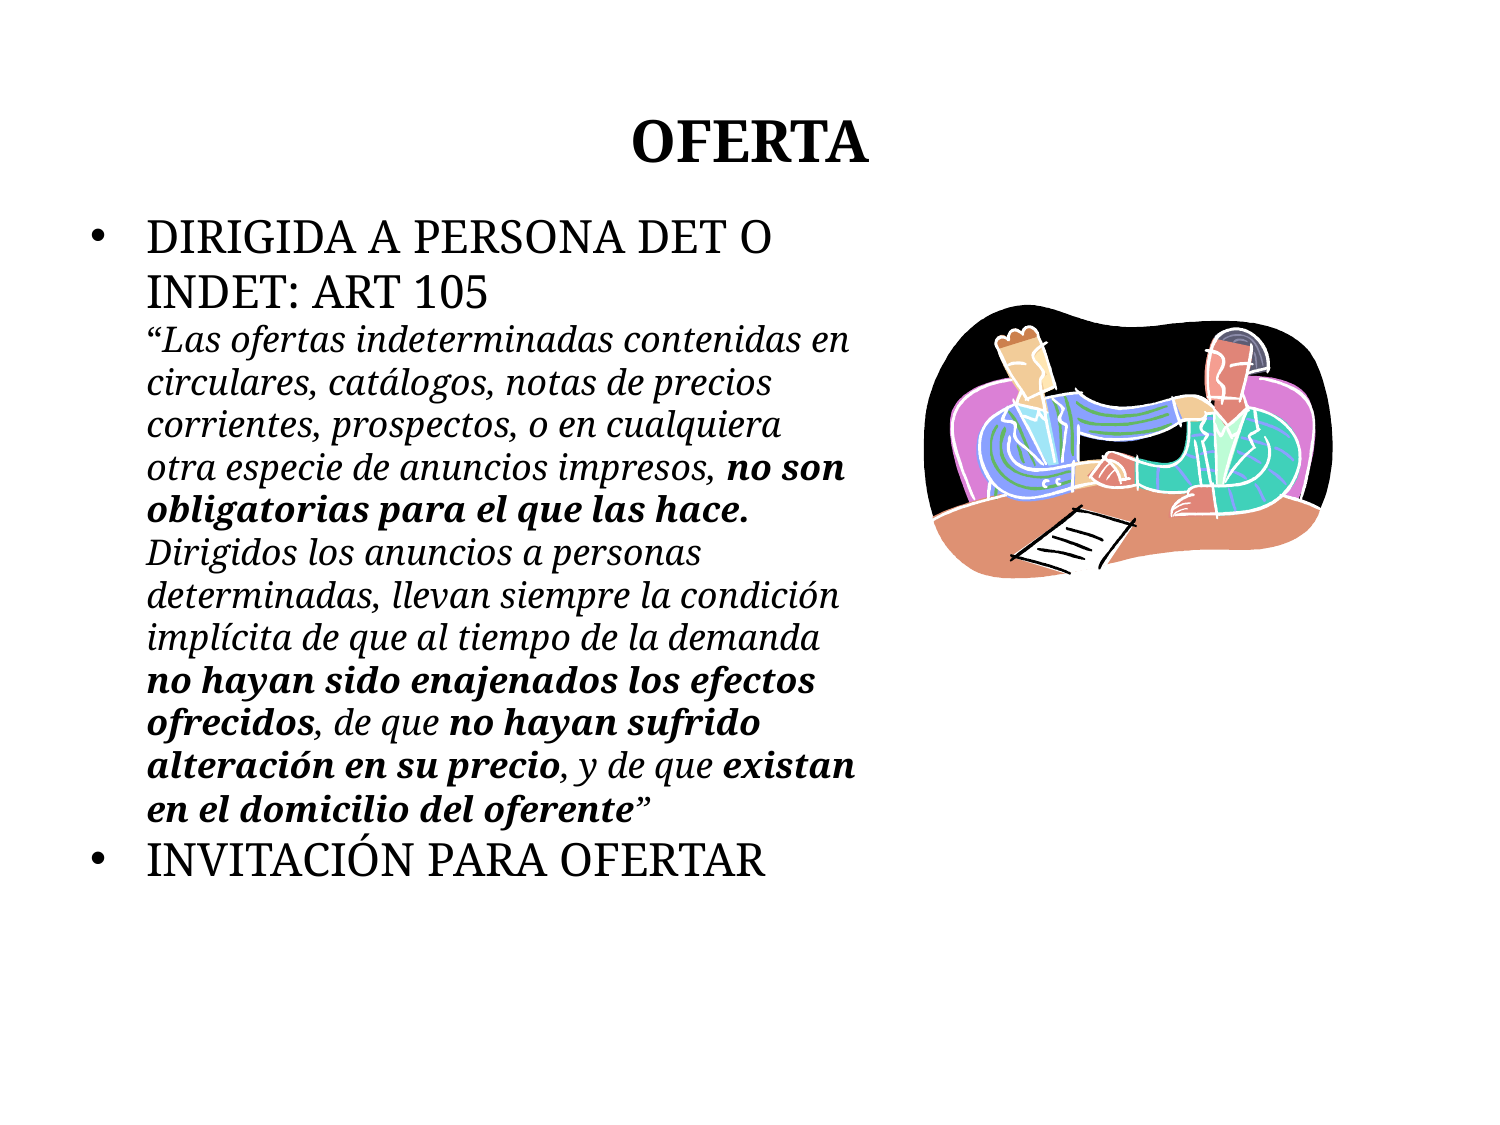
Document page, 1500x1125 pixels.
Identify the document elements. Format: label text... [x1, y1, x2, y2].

title OFERTA [75, 45, 1425, 233]
list DIRIGIDA A PERSONA DET O INDET: ART 105 “Las ofertas indeterminadas contenidas en circulares, catálogos, notas de precios corrientes, prospectos, o en cualquiera otra especie de anuncios impresos, no son obligatorias para el que las hace. Dirigidos los anuncios a personas determinadas, llevan siempre la condición implícita de que al tiempo de la demanda no hayan sido enajenados los efectos ofrecidos, de que no hayan sufrido alteración en su precio, y de que existan en el domicilio del oferente” INVITACIÓN PARA OFERTAR [75, 200, 875, 1038]
picture [918, 299, 1338, 584]
